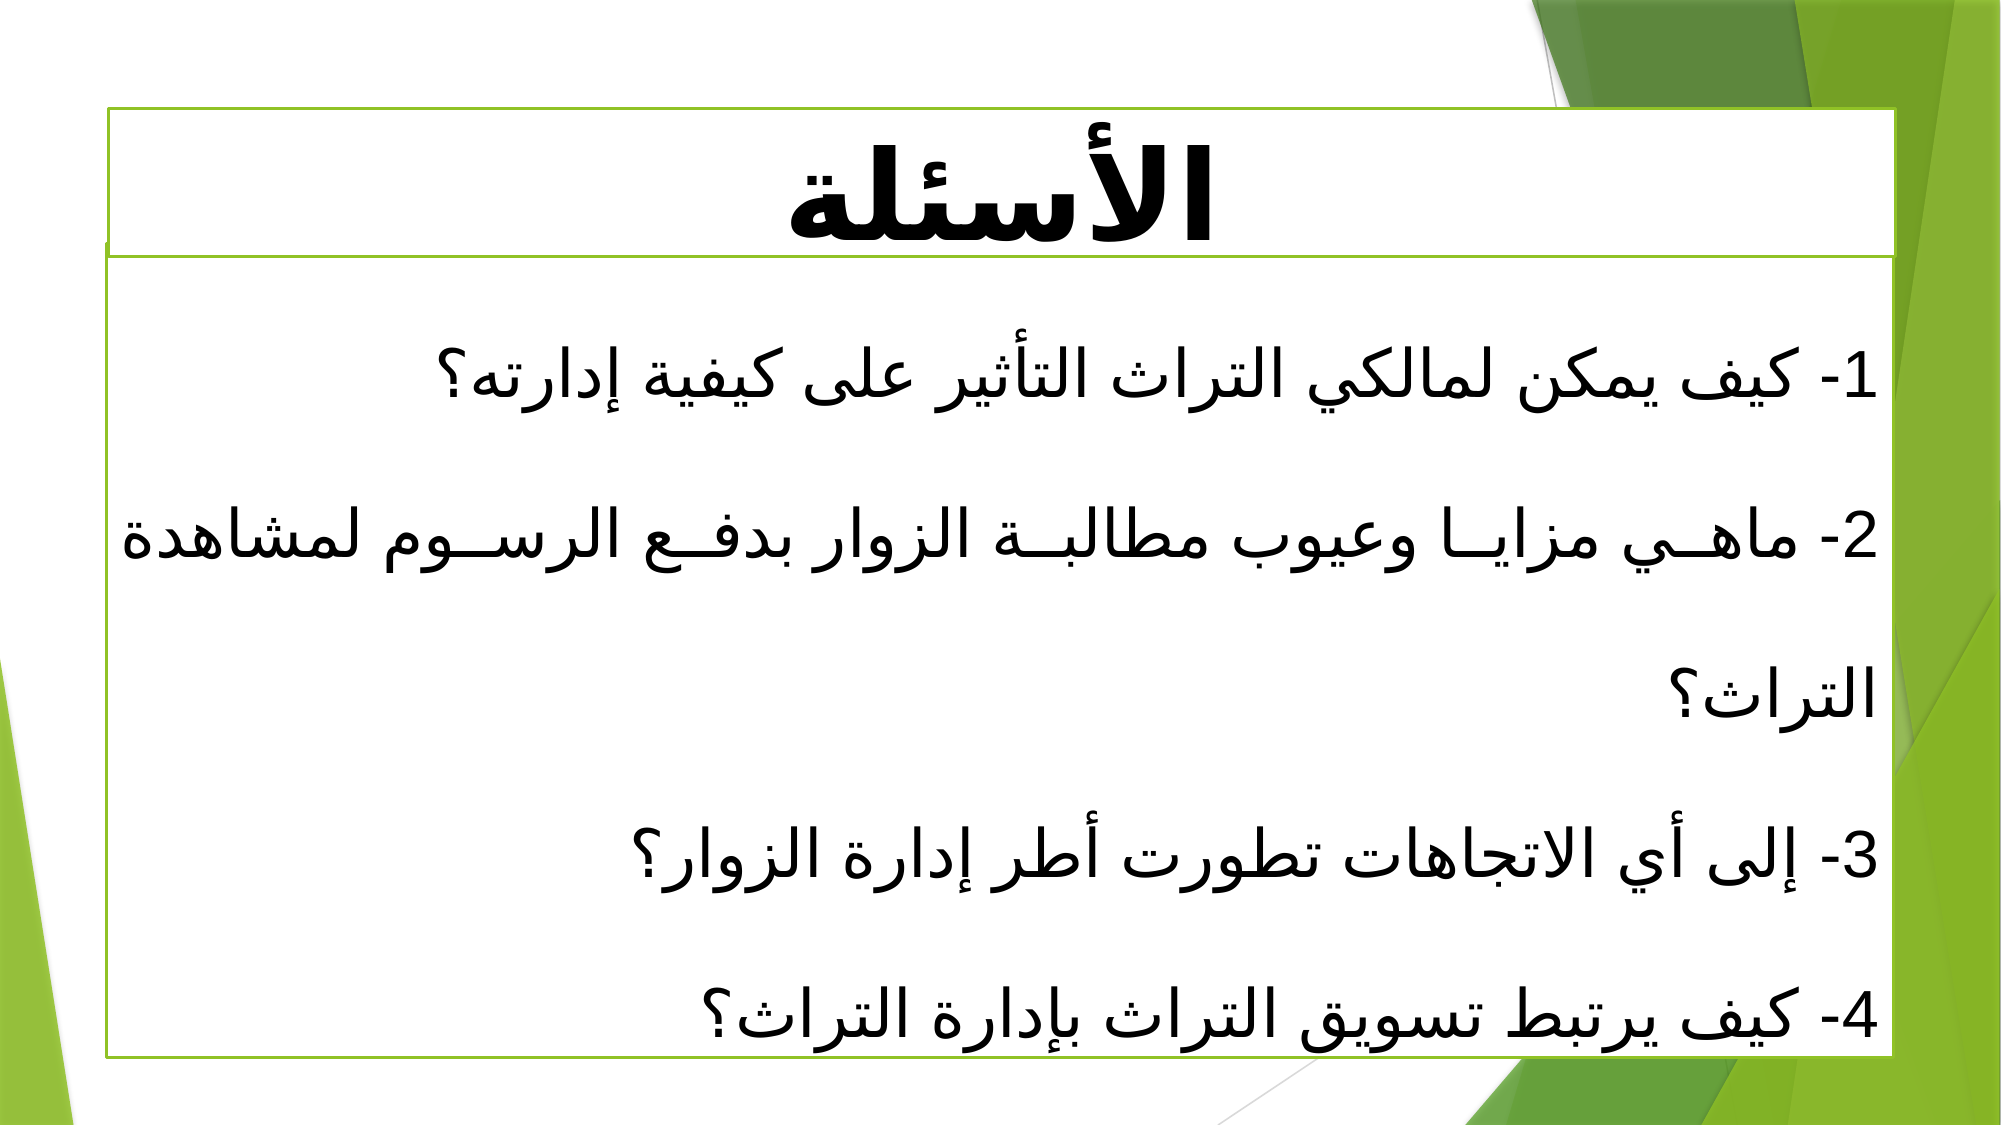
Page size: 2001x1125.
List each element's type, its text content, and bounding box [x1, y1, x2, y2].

text_box 1- كيف يمكن لمالكي التراث التأثير على كيفية إدارته؟ 2- ماهي مزايا وعيوب مطالبة الزوار بدفع الرسوم لمشاهدة التراث؟ 3- إلى أي الاتجاهات تطورت أطر إدارة الزوار؟ 4- كيف يرتبط تسويق التراث بإدارة التراث؟ [105, 242, 1895, 1059]
title الأسئلة [107, 107, 1897, 258]
